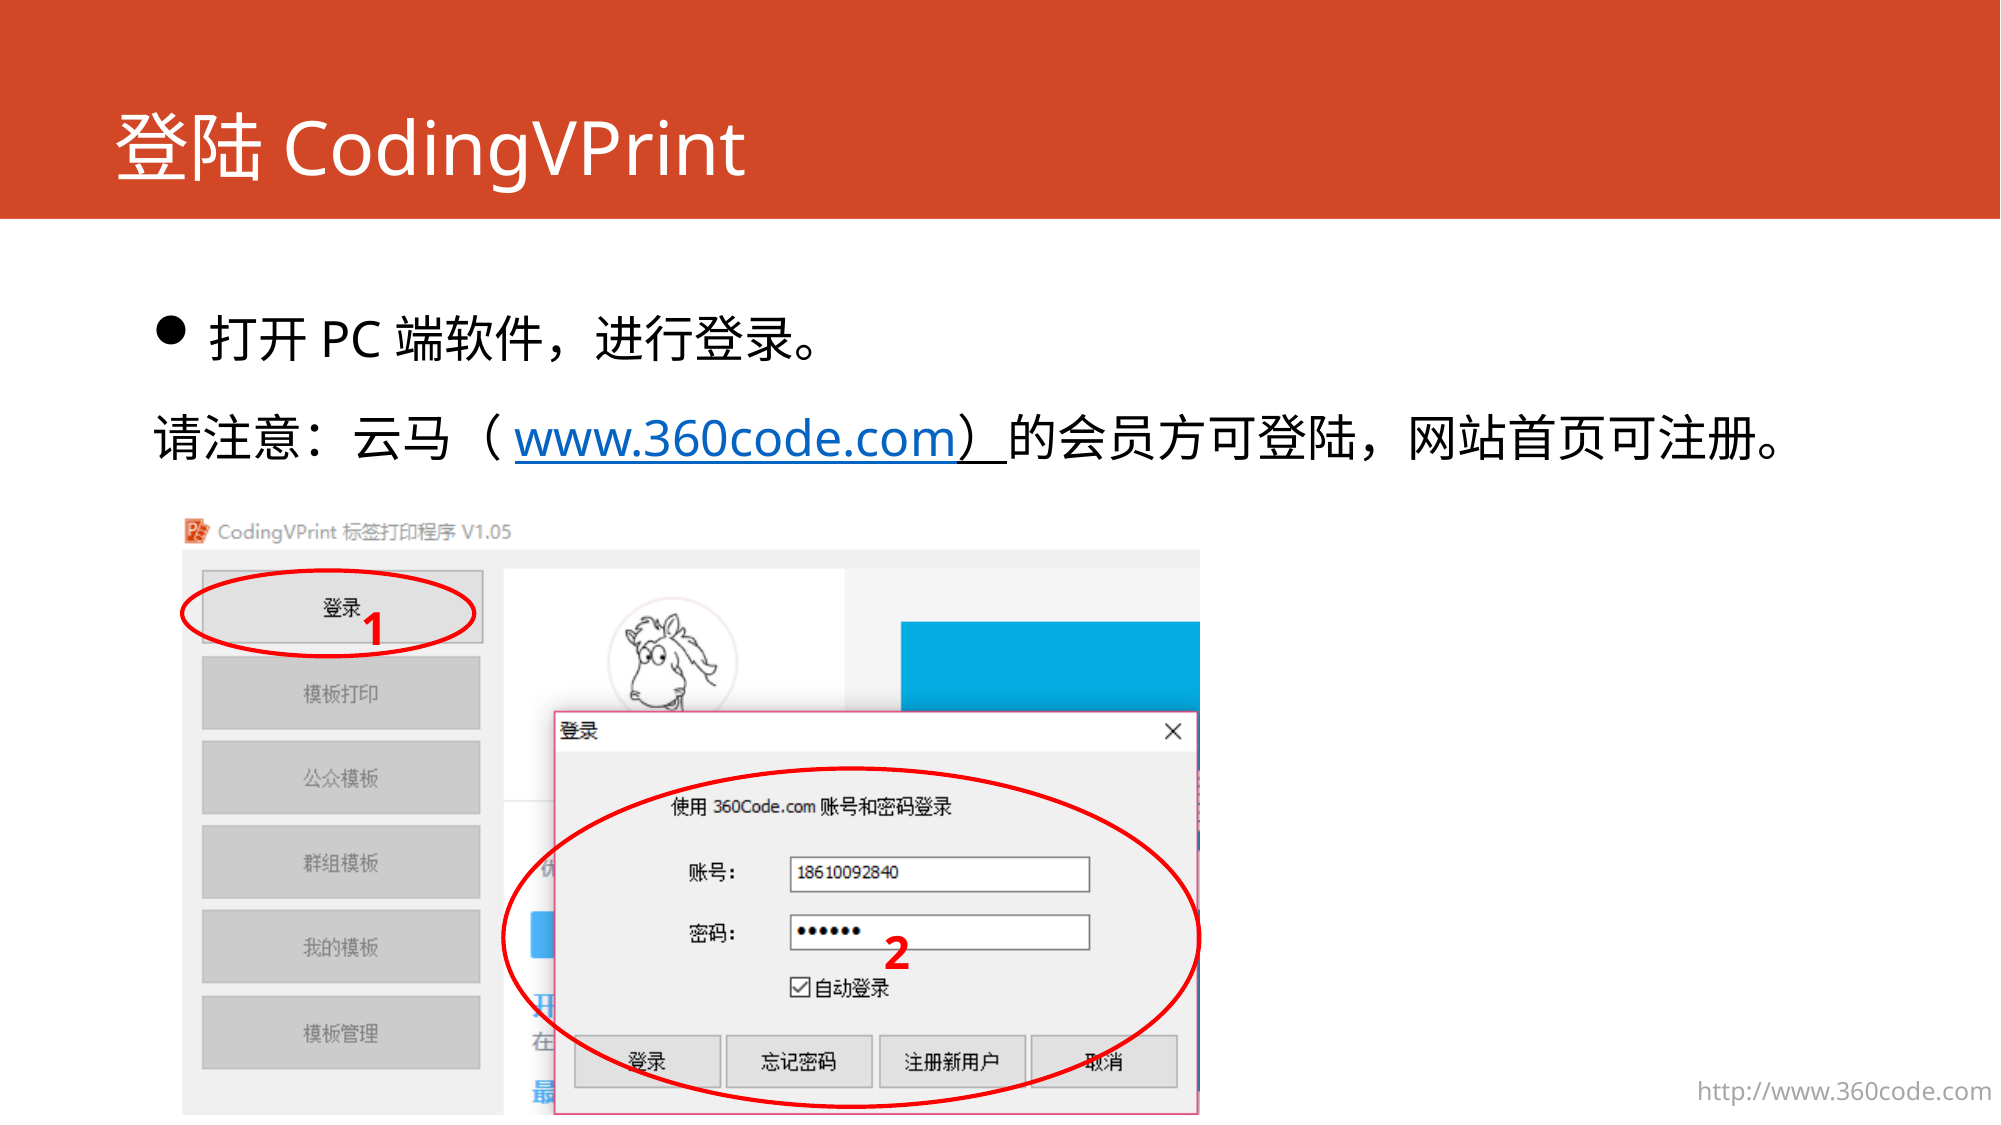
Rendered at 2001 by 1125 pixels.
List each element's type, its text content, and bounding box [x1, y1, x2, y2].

list 打开PC端软件，进行登录。 请注意：云马（www.360code.com）的会员方可登陆，网站首页可注册。 [137, 299, 1818, 1014]
title 登陆CodingVPrint [99, 0, 1863, 199]
picture [182, 514, 1200, 1115]
